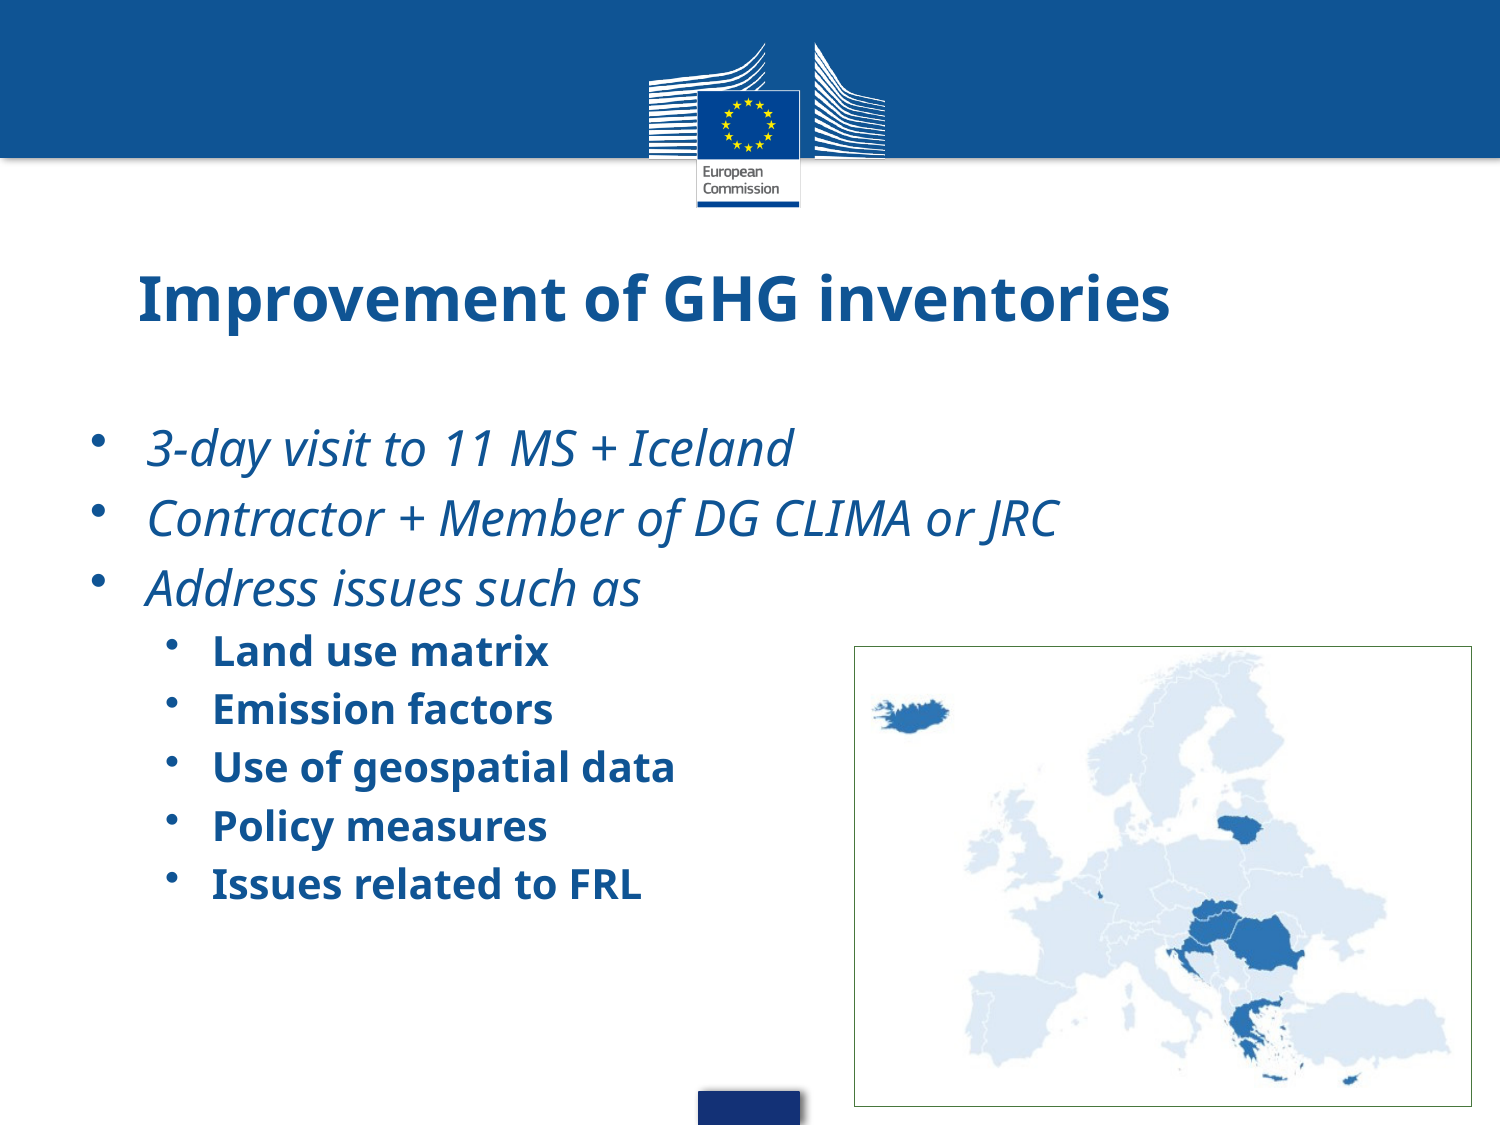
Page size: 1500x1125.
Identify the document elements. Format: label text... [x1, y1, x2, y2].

list 3-day visit to 11 MS + Iceland Contractor + Member of DG CLIMA or JRC Address issues such as Land use matrix Emission factors Use of geospatial data Policy measures Issues related to FRL [75, 408, 1425, 988]
picture [649, 42, 885, 208]
title Improvement of GHG inventories [64, 219, 1415, 374]
picture [853, 646, 1471, 1107]
